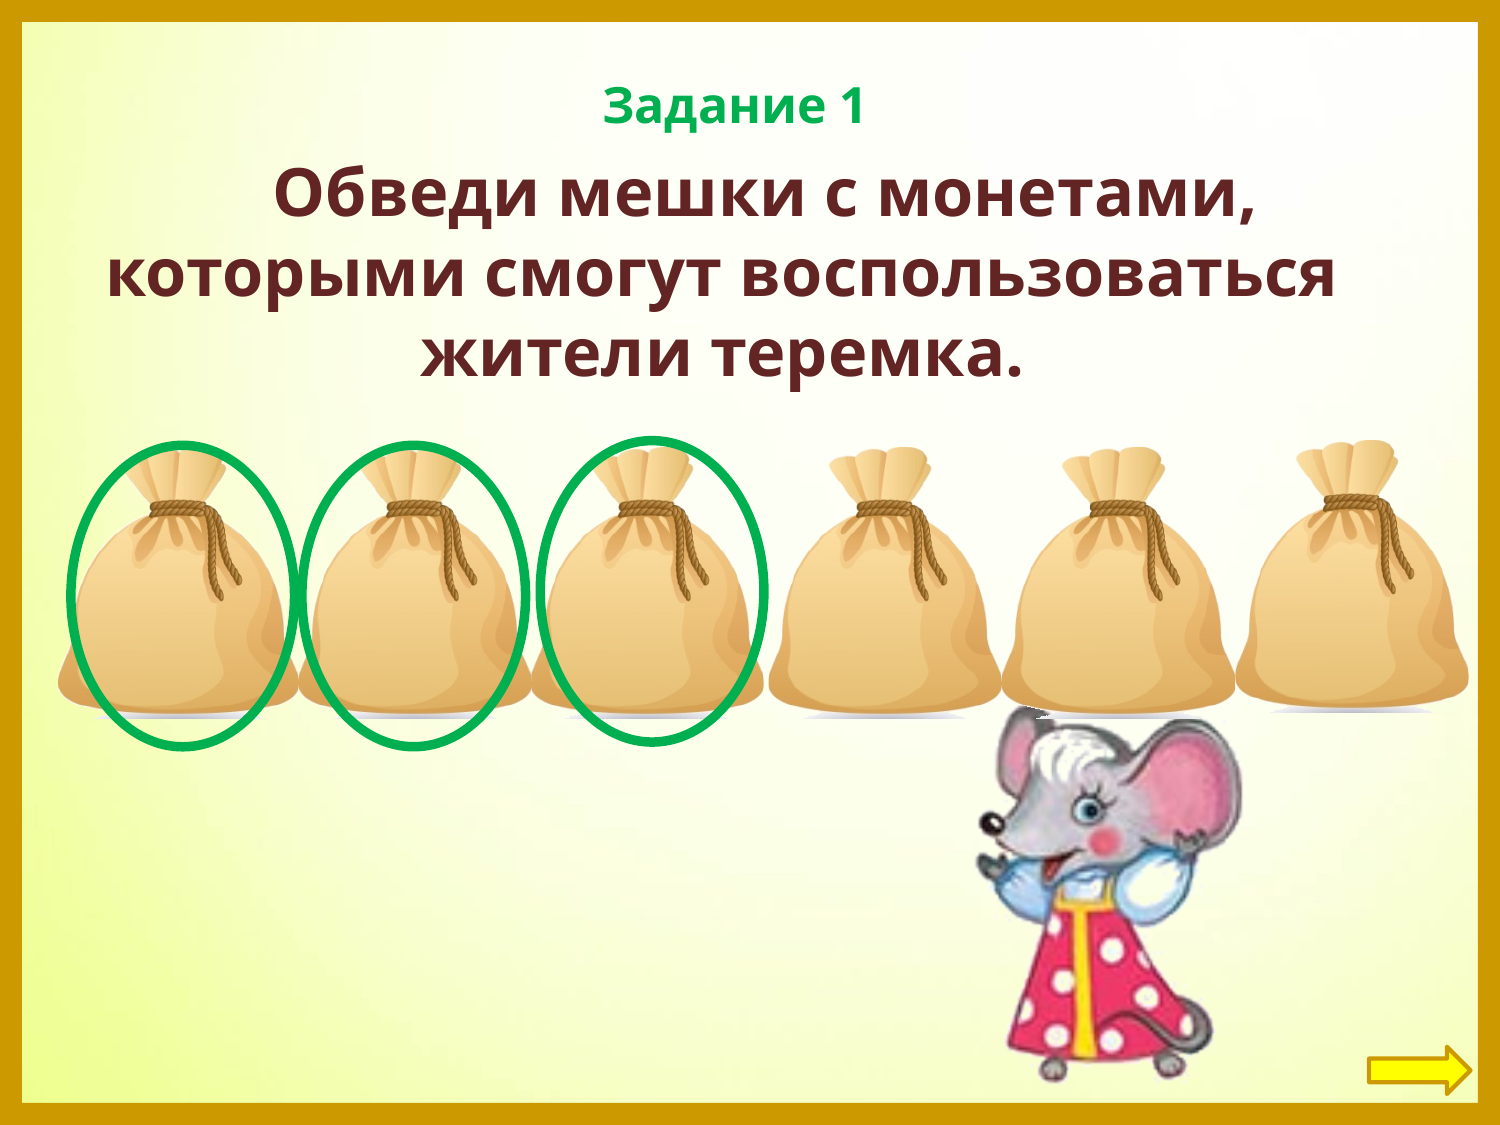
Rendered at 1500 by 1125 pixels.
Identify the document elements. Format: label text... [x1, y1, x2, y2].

text_box [347, 727, 480, 754]
text_box [117, 728, 248, 754]
text_box [148, 438, 217, 445]
text_box Обведи мешки с монетами, которыми смогут воспользоваться жители теремка. [75, 142, 1369, 397]
text_box [1366, 1044, 1473, 1096]
text_box [593, 728, 712, 749]
text_box Задание 1 [582, 66, 902, 142]
text_box [608, 433, 697, 445]
picture [22, 22, 1477, 1107]
text_box [379, 438, 448, 445]
